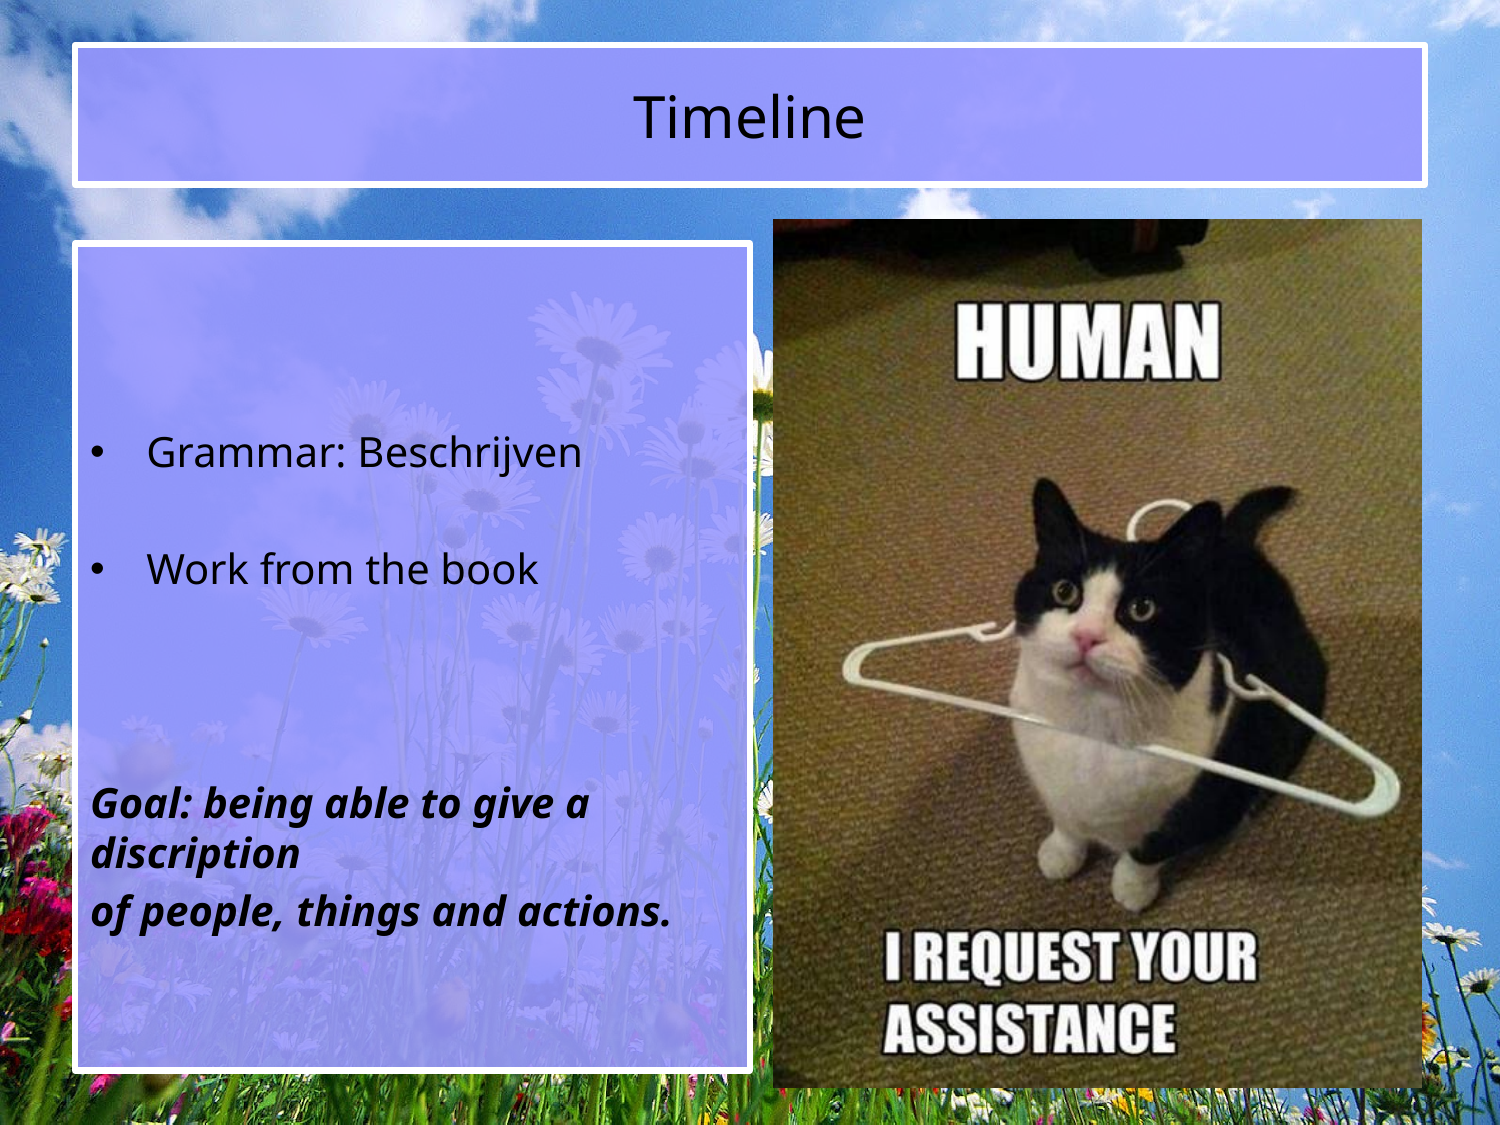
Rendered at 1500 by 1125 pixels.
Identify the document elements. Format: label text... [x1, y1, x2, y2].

picture [0, 0, 1500, 1125]
list Grammar: Beschrijven Work from the book Goal: being able to give a discription of people, things and actions. [72, 240, 753, 1074]
title Timeline [72, 42, 1428, 188]
